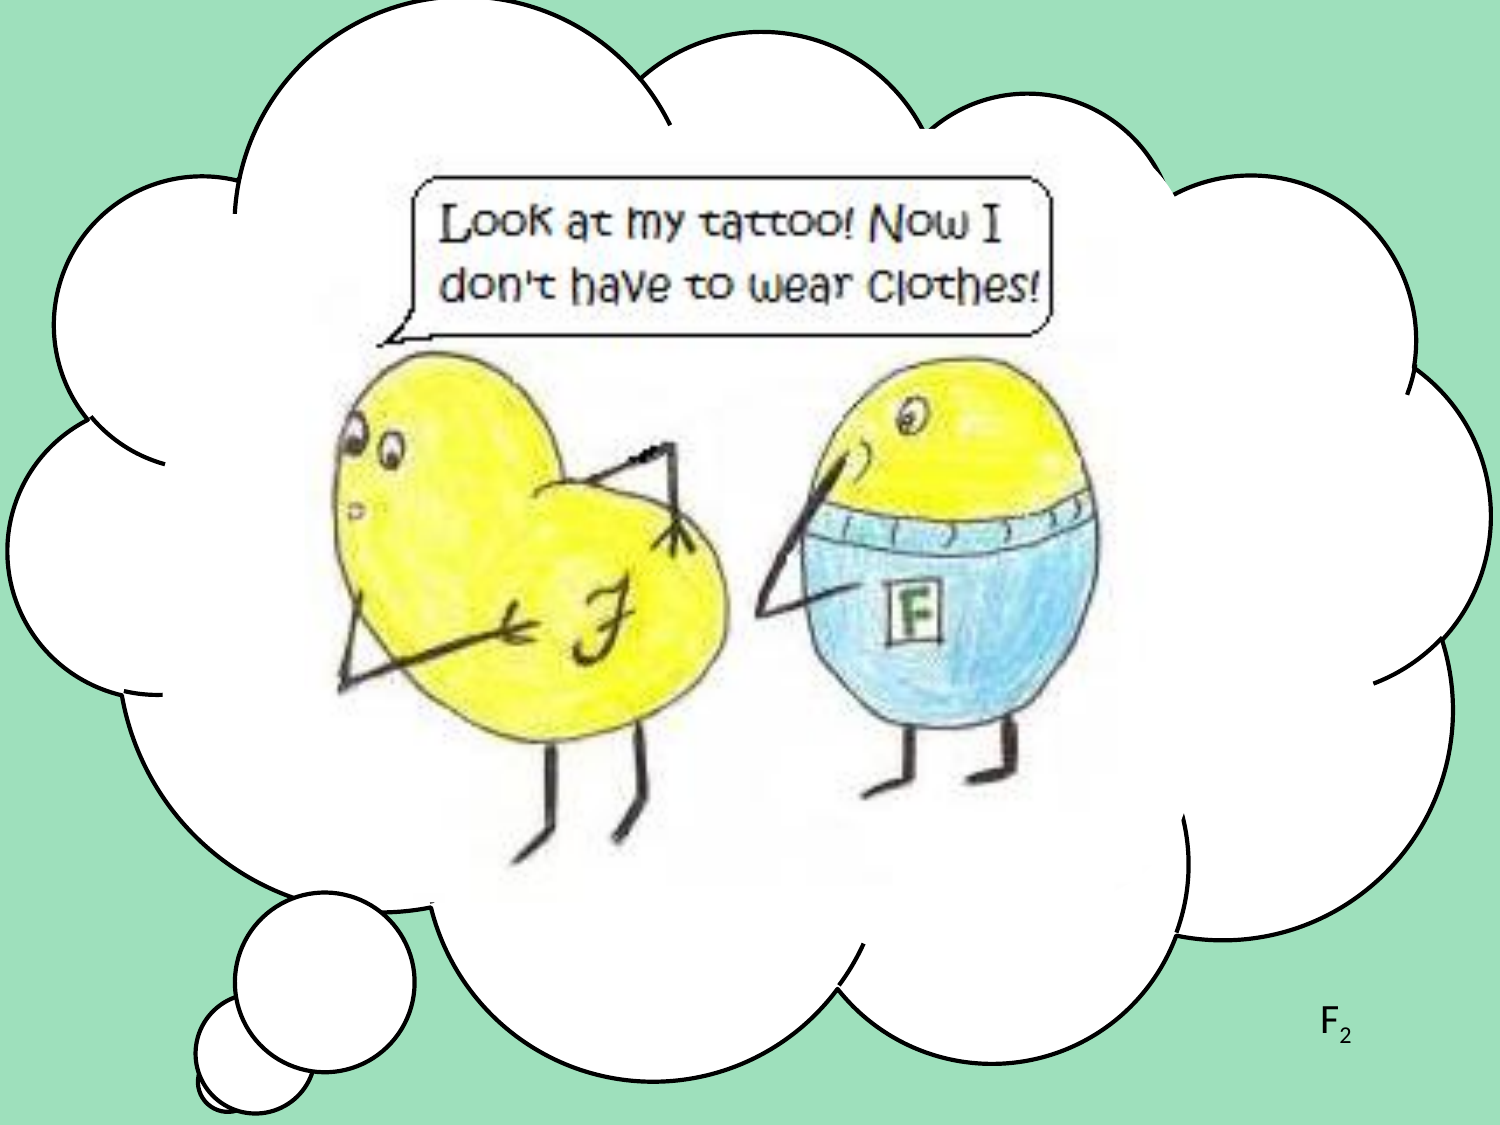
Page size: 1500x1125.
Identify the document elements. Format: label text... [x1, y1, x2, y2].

text_box [5, 0, 1493, 1116]
text_box F2 [1265, 984, 1407, 1056]
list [304, 128, 1191, 903]
